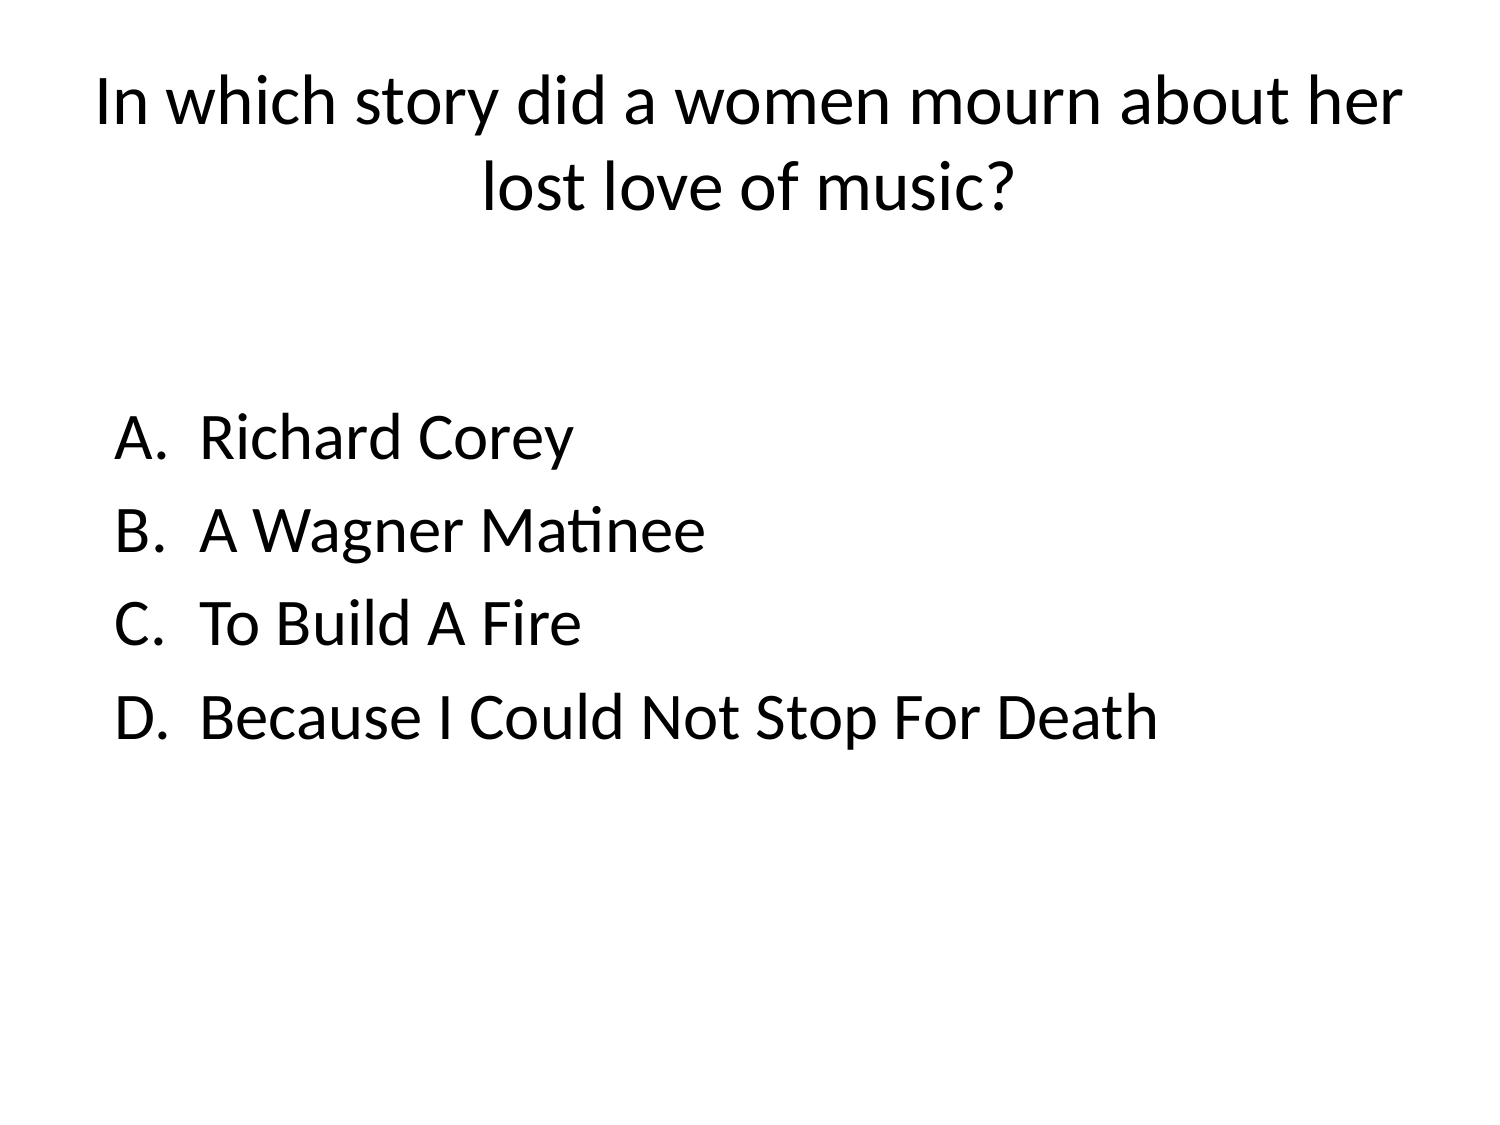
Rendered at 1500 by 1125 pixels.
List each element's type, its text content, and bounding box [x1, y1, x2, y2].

list Richard Corey A Wagner Matinee To Build A Fire Because I Could Not Stop For Death [99, 385, 1450, 1125]
title In which story did a women mourn about her lost love of music? [75, 45, 1425, 233]
